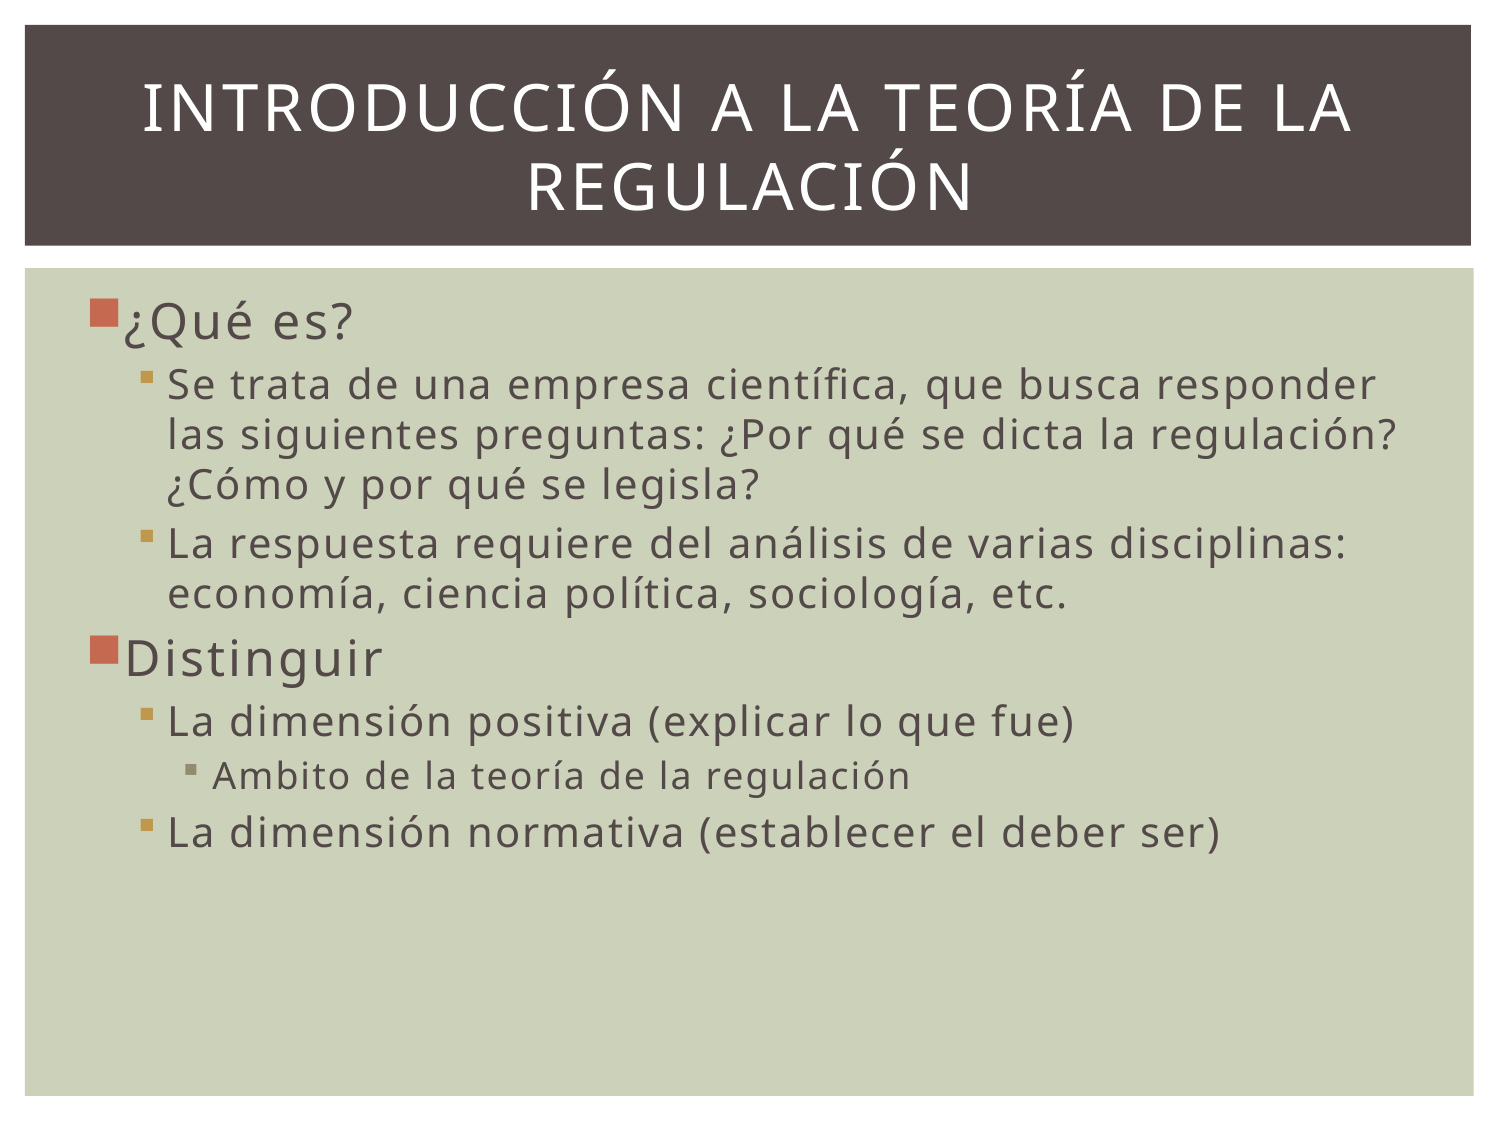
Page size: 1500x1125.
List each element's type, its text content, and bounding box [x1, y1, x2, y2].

title Introducción a la teoría de la regulación [62, 58, 1438, 232]
list ¿Qué es? Se trata de una empresa científica, que busca responder las siguientes preguntas: ¿Por qué se dicta la regulación? ¿Cómo y por qué se legisla? La respuesta requiere del análisis de varias disciplinas: economía, ciencia política, sociología, etc. Distinguir La dimensión positiva (explicar lo que fue) Ambito de la teoría de la regulación La dimensión normativa (establecer el deber ser) [62, 281, 1442, 1005]
